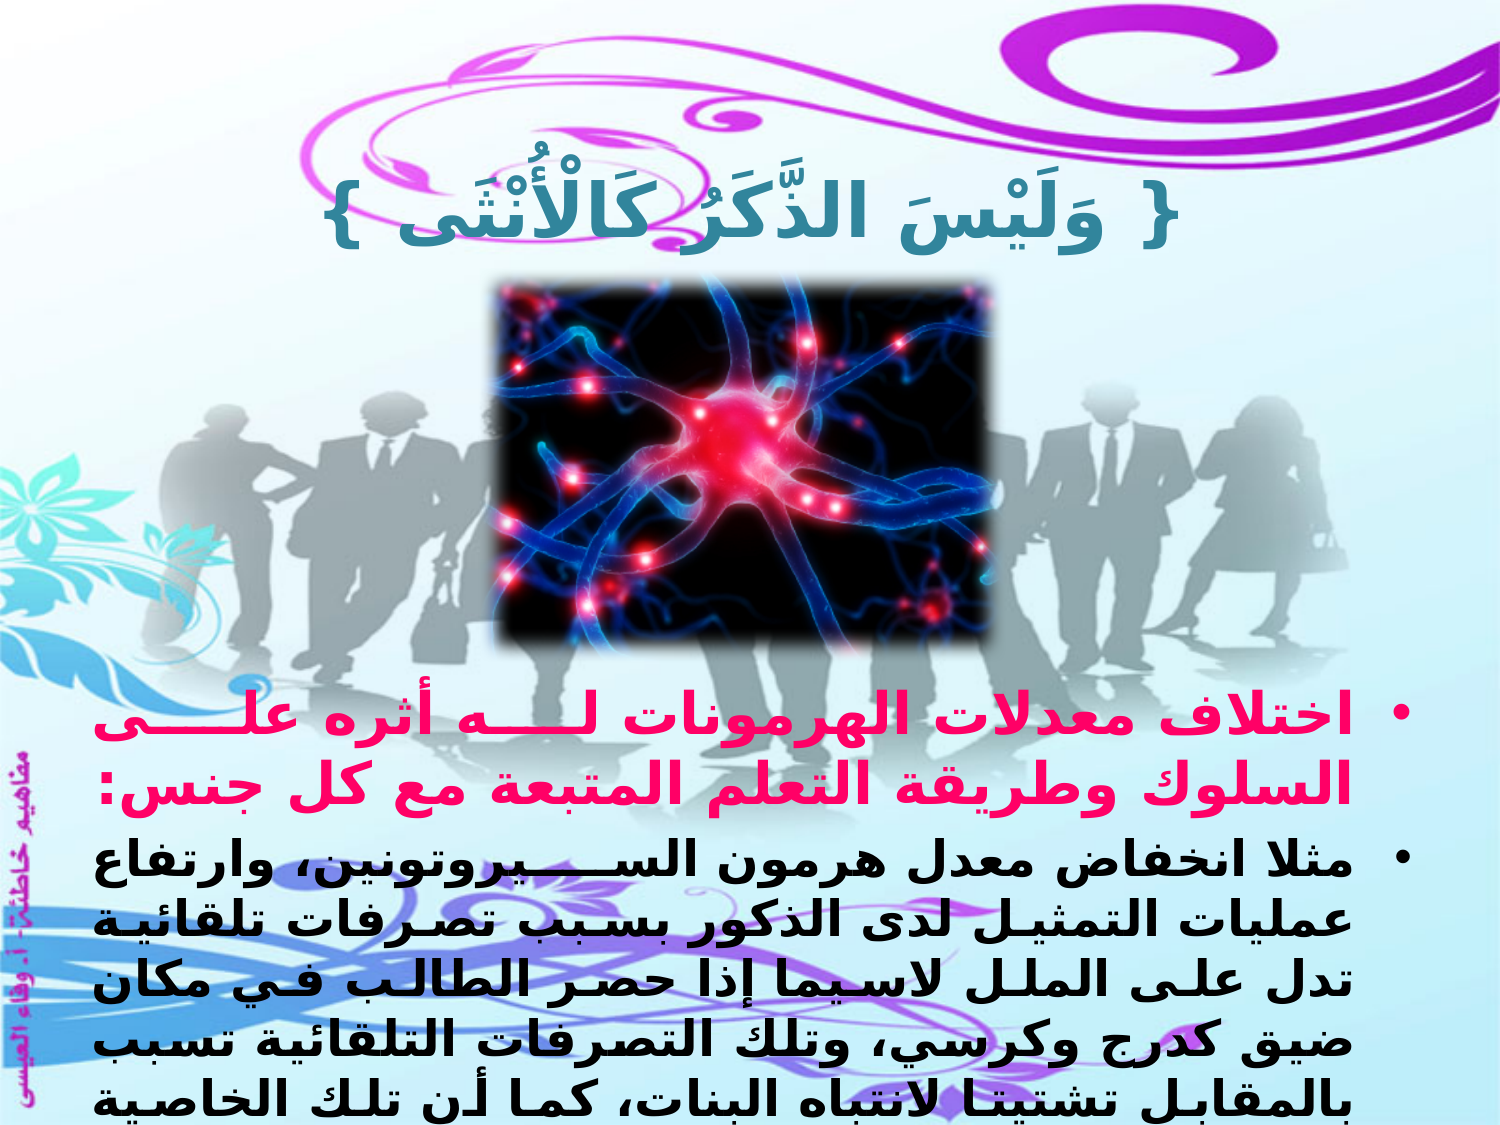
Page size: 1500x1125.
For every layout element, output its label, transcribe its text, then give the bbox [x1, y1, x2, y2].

picture [0, 0, 1500, 1125]
title { وَلَيْسَ الذَّكَرُ كَالْأُنْثَى } [76, 113, 1427, 302]
list اختلاف معدلات الهرمونات له أثره على السلوك وطريقة التعلم المتبعة مع كل جنس: مثلا انخفاض معدل هرمون السيروتونين، وارتفاع عمليات التمثيل لدى الذكور بسبب تصرفات تلقائية تدل على الملل لاسيما إذا حصر الطالب في مكان ضيق كدرج وكرسي، وتلك التصرفات التلقائية تسبب بالمقابل تشتيتا لانتباه البنات، كما أن تلك الخاصية تدفع المعلمين للانشغال بالأولاد واسكاتهم، وهذا بدوره يشوش على البنات. [76, 668, 1427, 1125]
